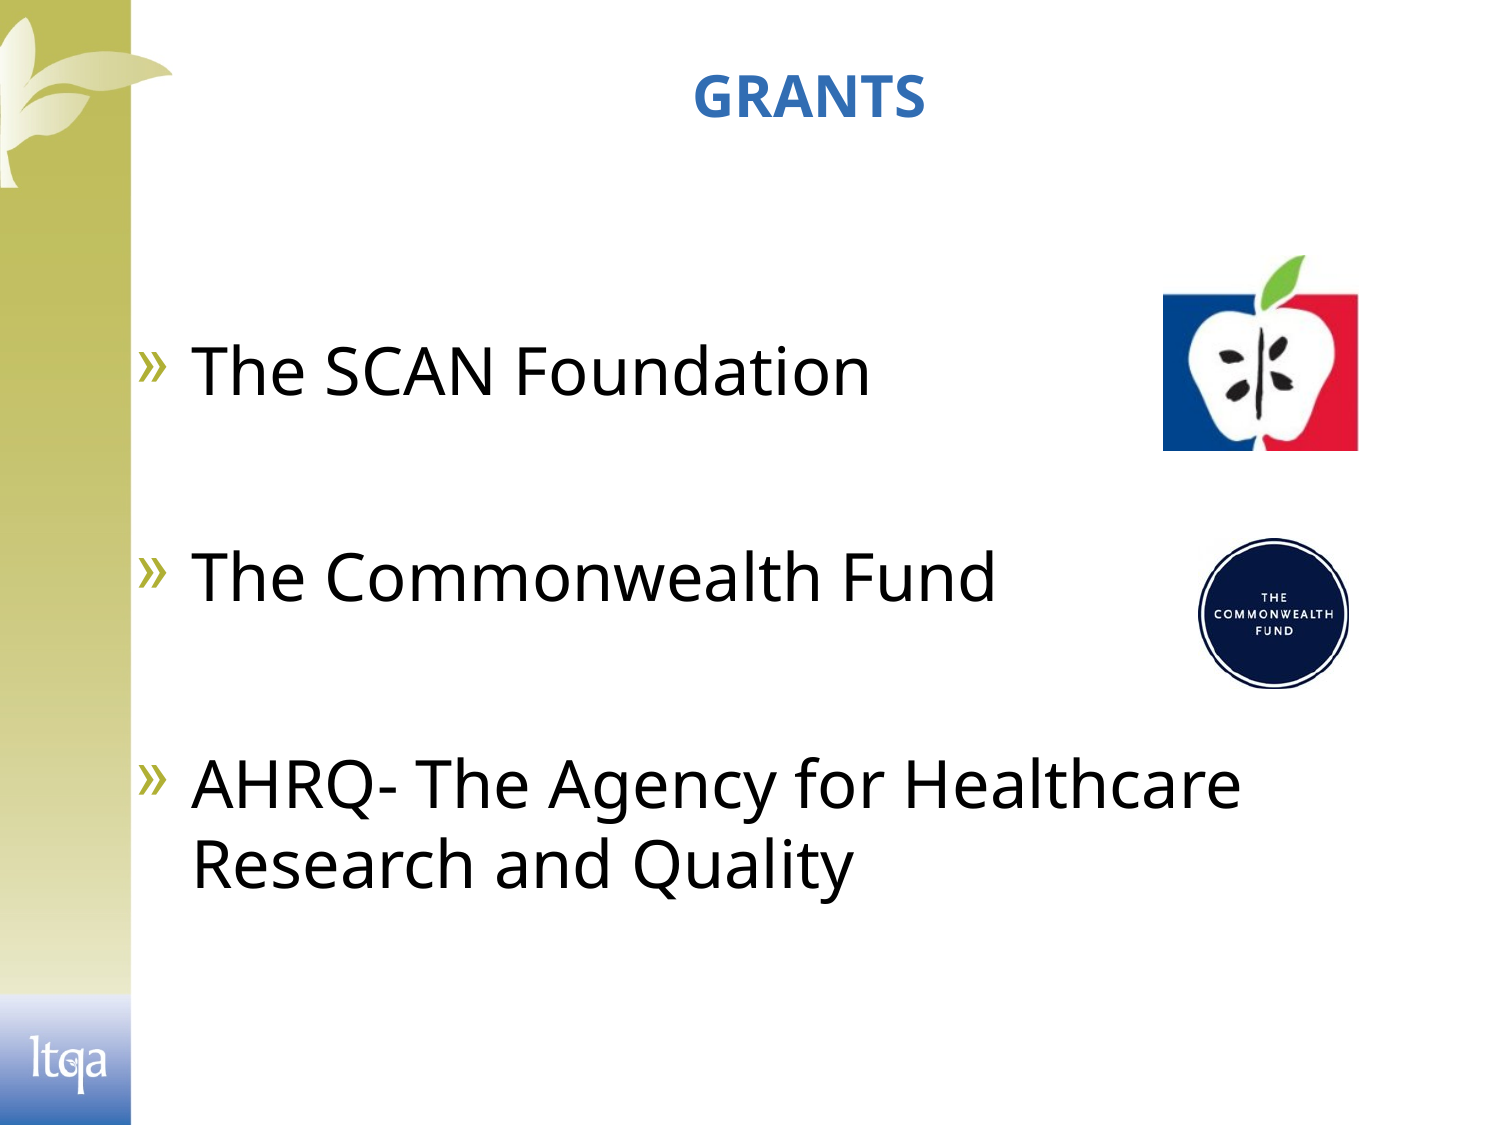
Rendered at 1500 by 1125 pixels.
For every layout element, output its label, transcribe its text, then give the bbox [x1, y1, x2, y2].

title GRANTS [134, 0, 1486, 188]
picture [1163, 255, 1359, 451]
picture [0, 0, 173, 1125]
list The SCAN Foundation The Commonwealth Fund AHRQ- The Agency for Healthcare Research and Quality [134, 224, 1398, 976]
picture [1198, 538, 1350, 689]
